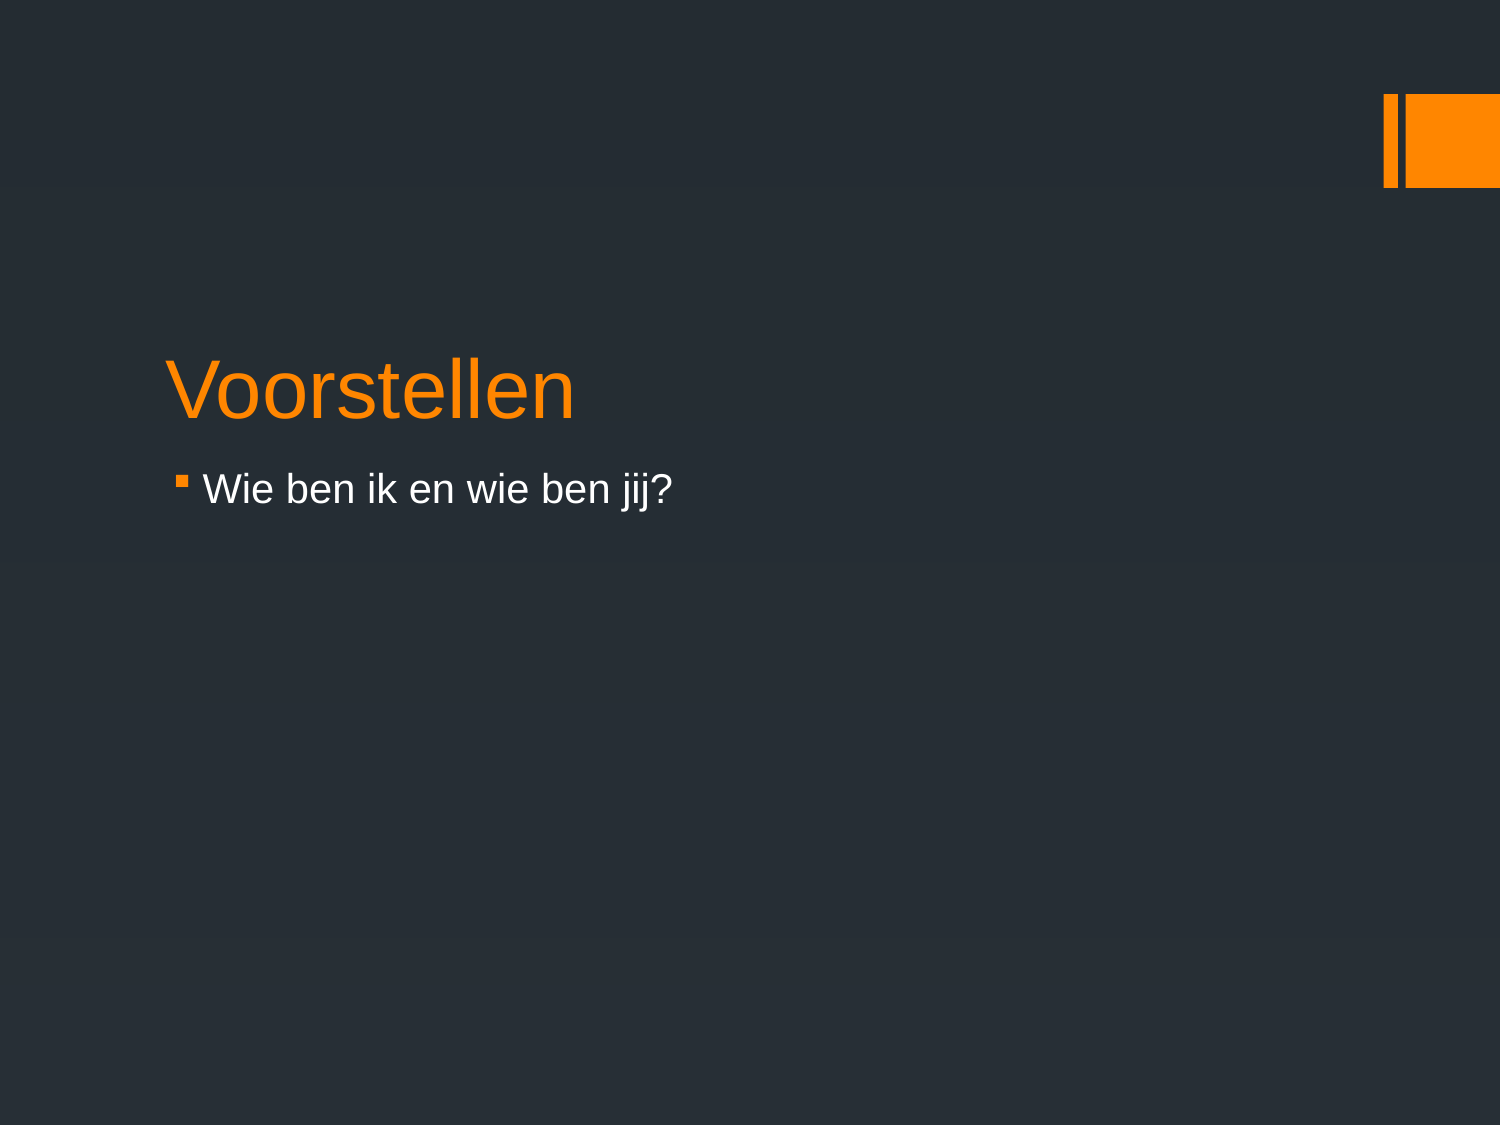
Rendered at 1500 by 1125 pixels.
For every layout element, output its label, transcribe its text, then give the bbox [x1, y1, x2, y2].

title Voorstellen [150, 253, 1350, 443]
list Wie ben ik en wie ben jij? [150, 454, 1350, 1035]
